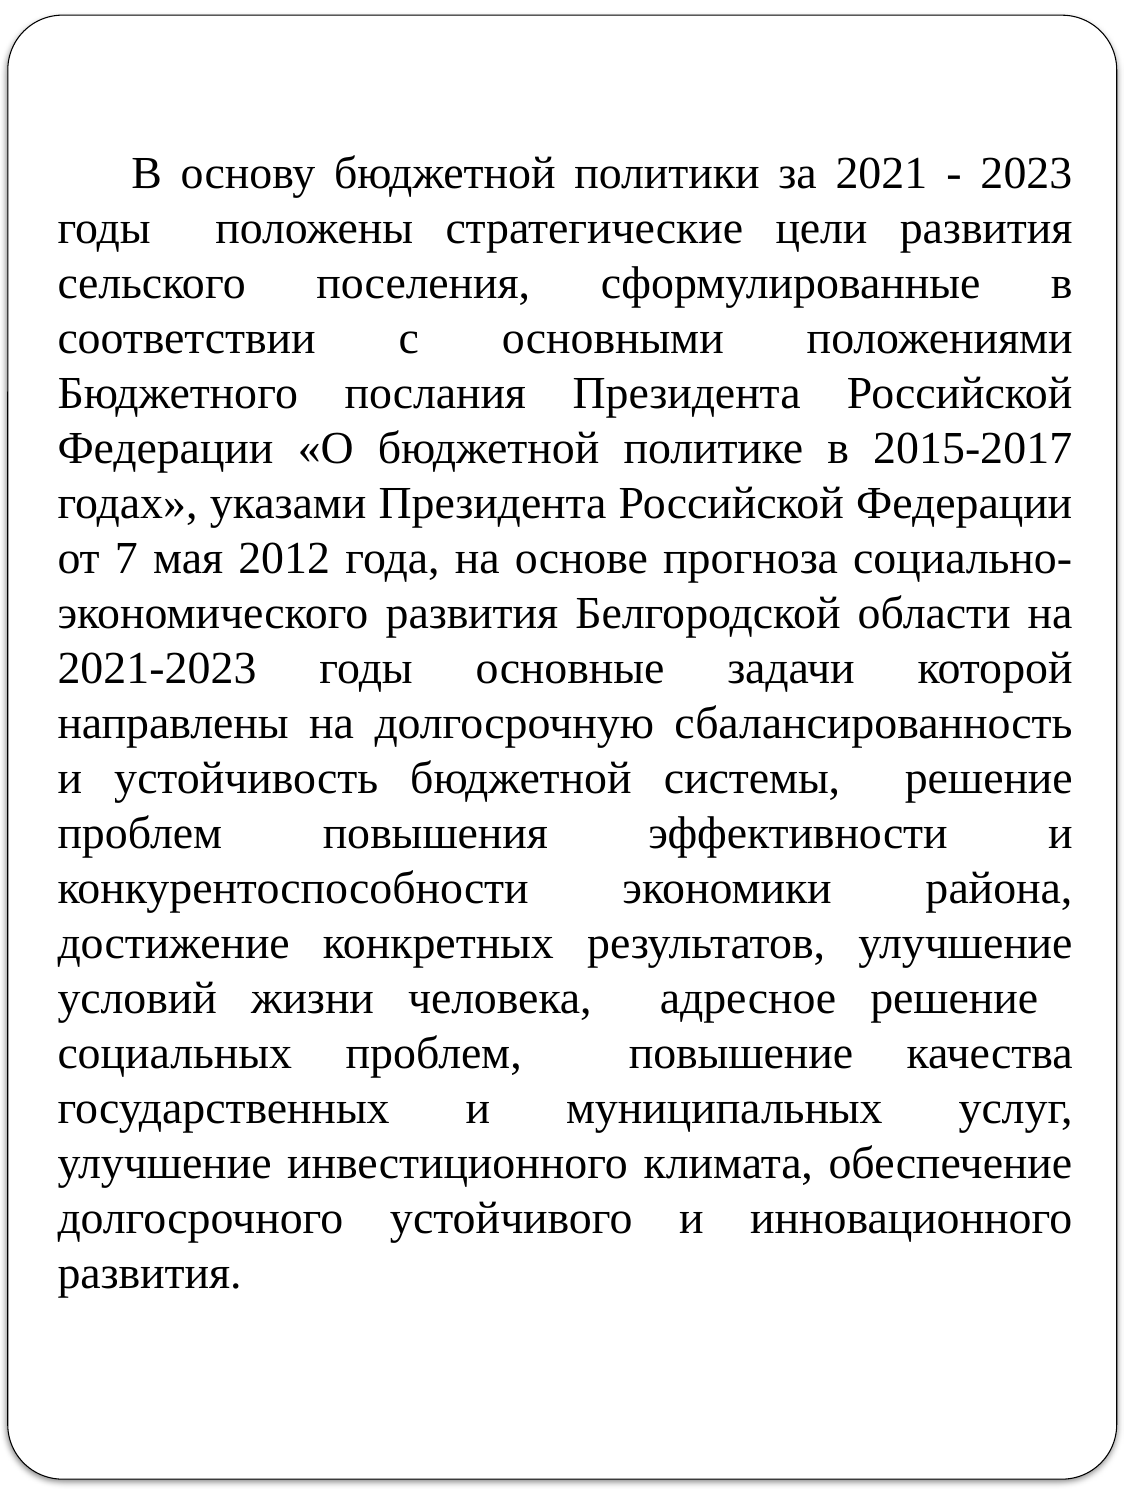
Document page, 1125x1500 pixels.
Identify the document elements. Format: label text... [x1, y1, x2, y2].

text_box В основу бюджетной политики за 2021 - 2023 годы положены стратегические цели развития сельского поселения, сформулированные в соответствии с основными положениями Бюджетного послания Президента Российской Федерации «О бюджетной политике в 2015-2017 годах», указами Президента Российской Федерации от 7 мая 2012 года, на основе прогноза социально-экономического развития Белгородской области на 2021-2023 годы основные задачи которой направлены на долгосрочную сбалансированность и устойчивость бюджетной системы, решение проблем повышения эффективности и конкурентоспособности экономики района, достижение конкретных результатов, улучшение условий жизни человека, адресное решение социальных проблем, повышение качества государственных и муниципальных услуг, улучшение инвестиционного климата, обеспечение долгосрочного устойчивого и инновационного развития. [42, 135, 1089, 1416]
